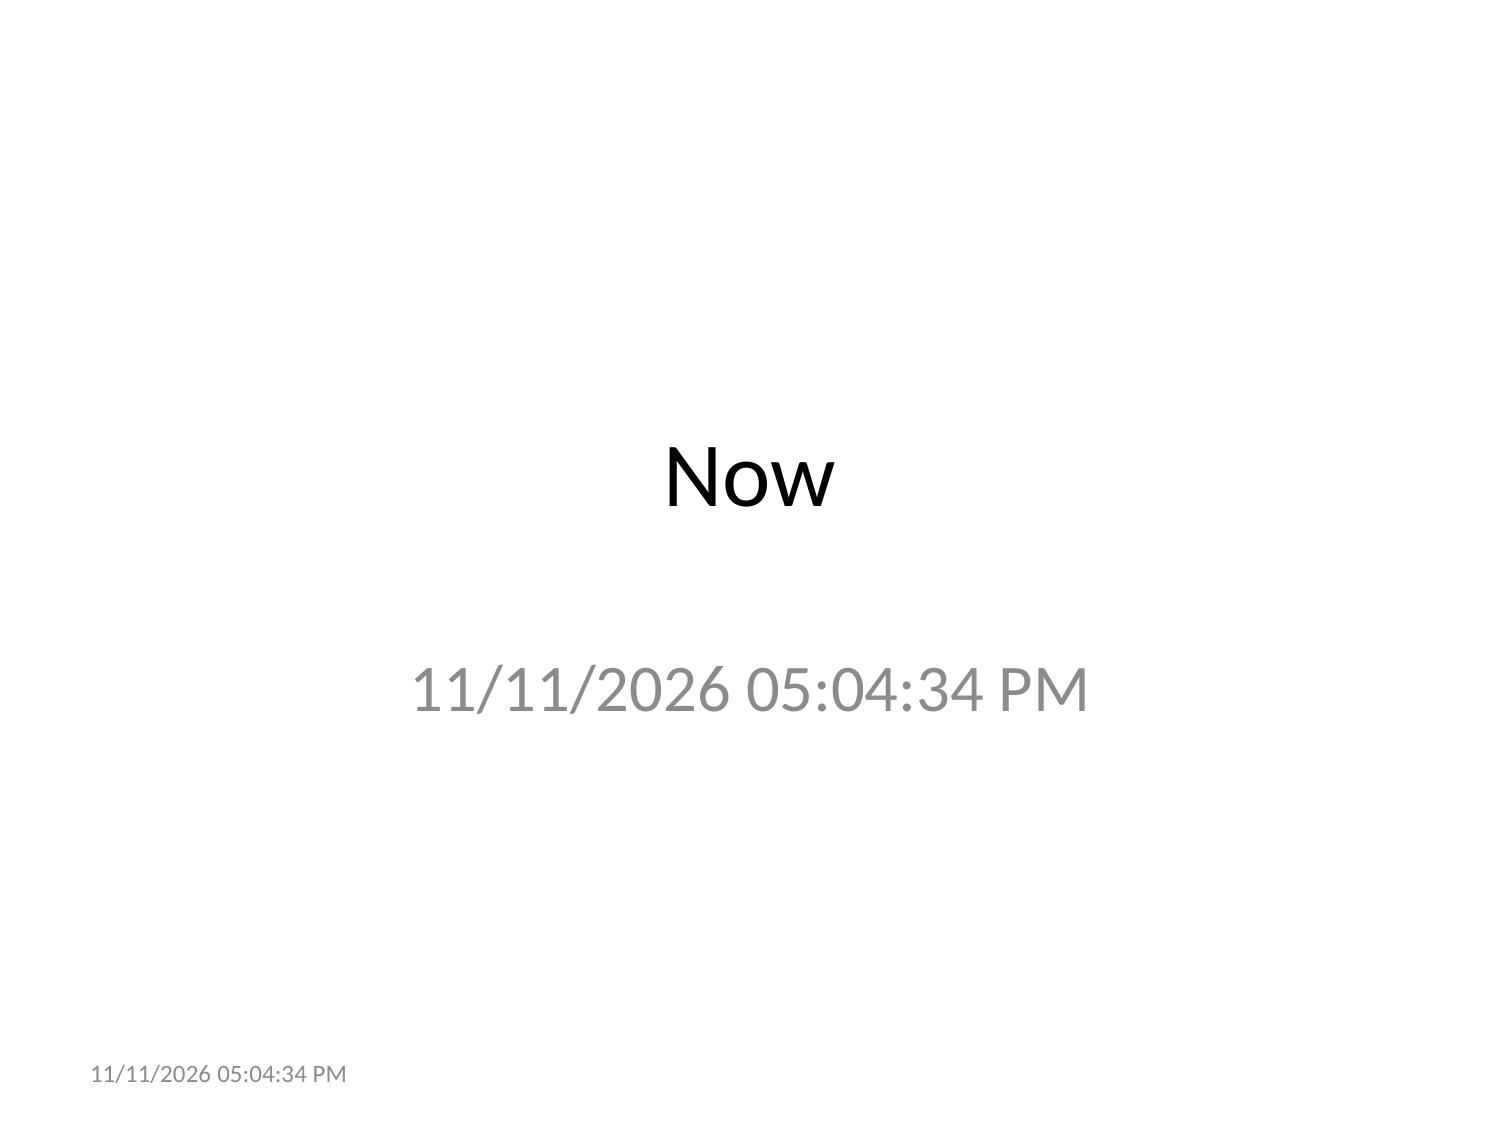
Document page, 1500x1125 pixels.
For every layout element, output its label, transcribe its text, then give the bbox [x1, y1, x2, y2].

title Now [112, 349, 1388, 591]
subtitle 2011-12-19 10:20:04 AM [225, 637, 1275, 925]
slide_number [75, 1042, 425, 1103]
